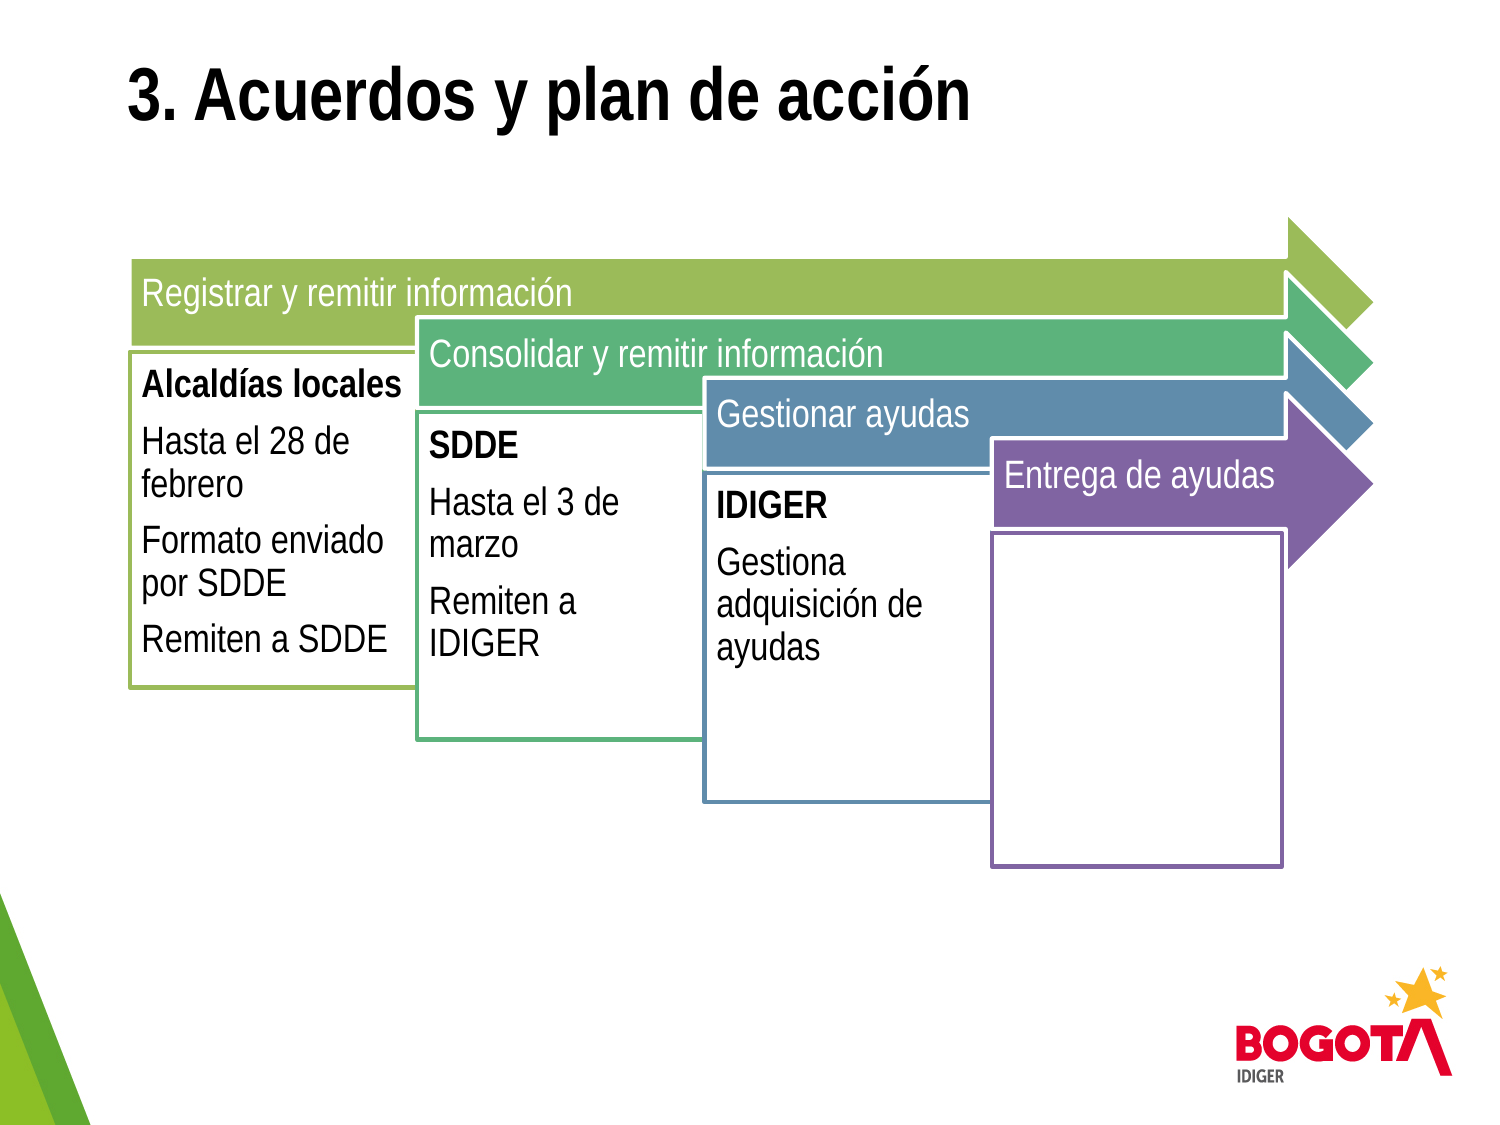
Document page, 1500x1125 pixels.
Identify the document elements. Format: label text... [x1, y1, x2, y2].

title 3. Acuerdos y plan de acción [112, 20, 1388, 161]
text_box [71, 205, 1435, 873]
picture [0, 0, 1500, 1125]
